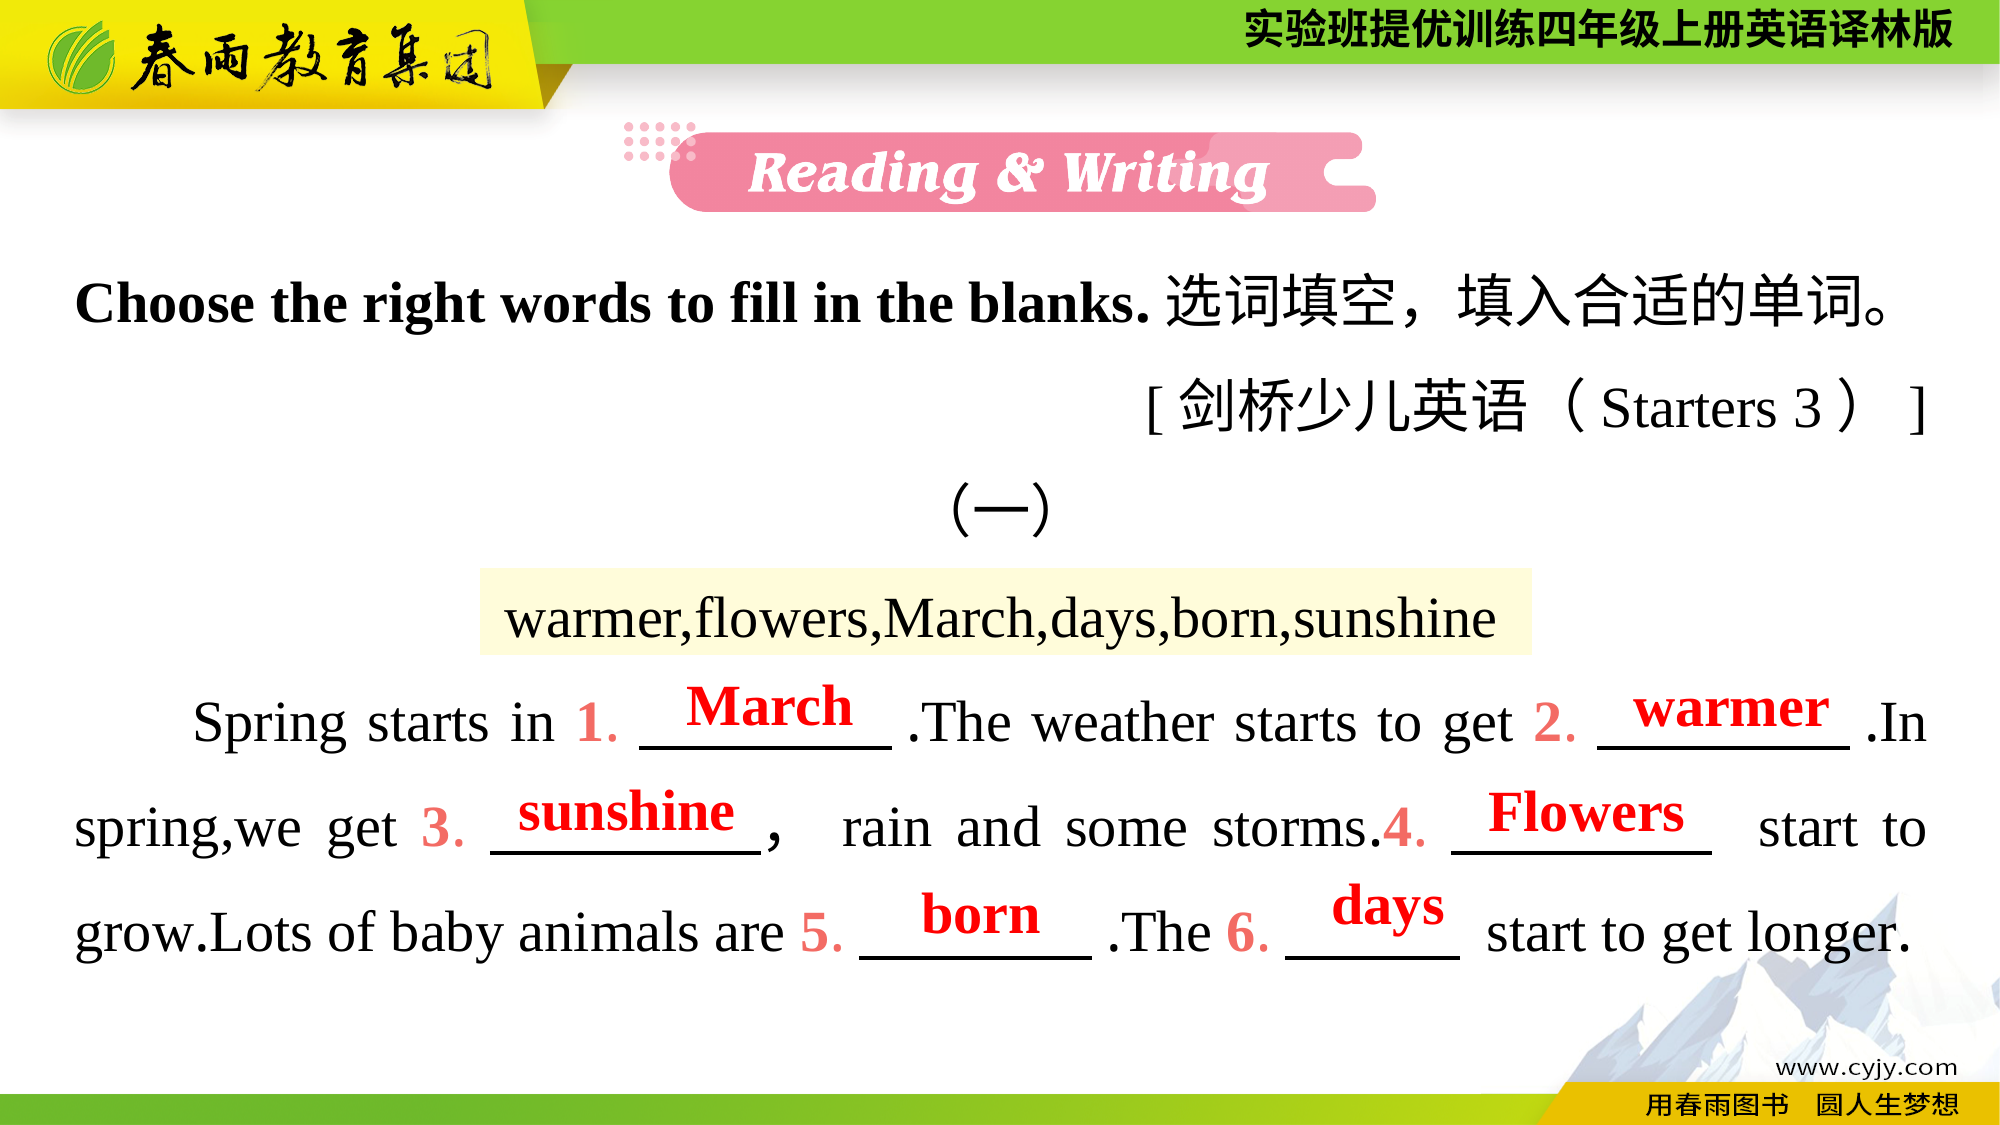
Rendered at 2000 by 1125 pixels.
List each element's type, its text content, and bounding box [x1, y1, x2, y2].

text_box March [671, 663, 869, 745]
picture [0, 0, 2000, 1125]
text_box sunshine [503, 764, 752, 850]
text_box days [1316, 859, 1460, 944]
text_box born [906, 868, 1056, 953]
text_box warmer [1618, 661, 1846, 746]
text_box Flowers [1473, 765, 1701, 851]
list Choose the right words to fill in the blanks.选词填空，填入合适的单词。 [剑桥少儿英语（Starters 3）] （一） warmer,flowers,March,days,born,sunshine Spring starts in 1. .The weather starts to get 2. .In spring,we get 3. ，rain and some storms.4. start to grow.Lots of baby animals are 5. .The 6. start to get longer. [59, 221, 1944, 979]
